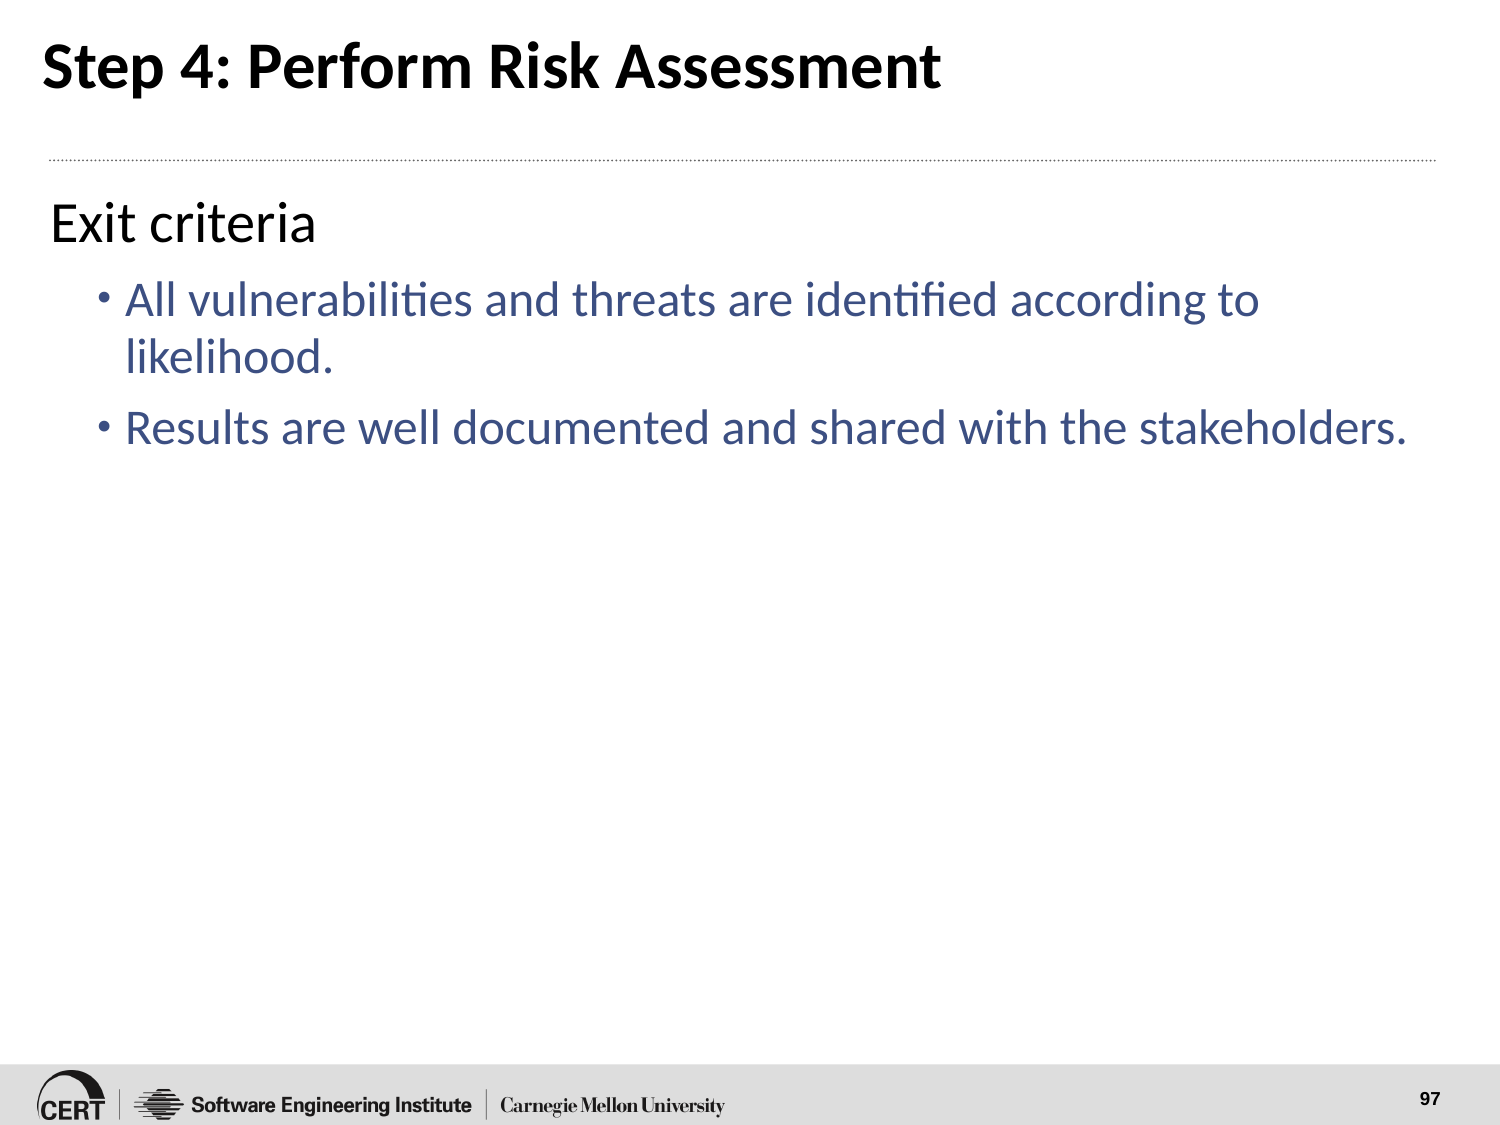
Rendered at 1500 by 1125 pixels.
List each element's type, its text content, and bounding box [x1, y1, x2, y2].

picture [37, 1069, 725, 1122]
list Exit criteria All vulnerabilities and threats are identified according to likelihood. Results are well documented and shared with the stakeholders. [49, 187, 1438, 1001]
title Step 4: Perform Risk Assessment [42, 37, 1434, 155]
